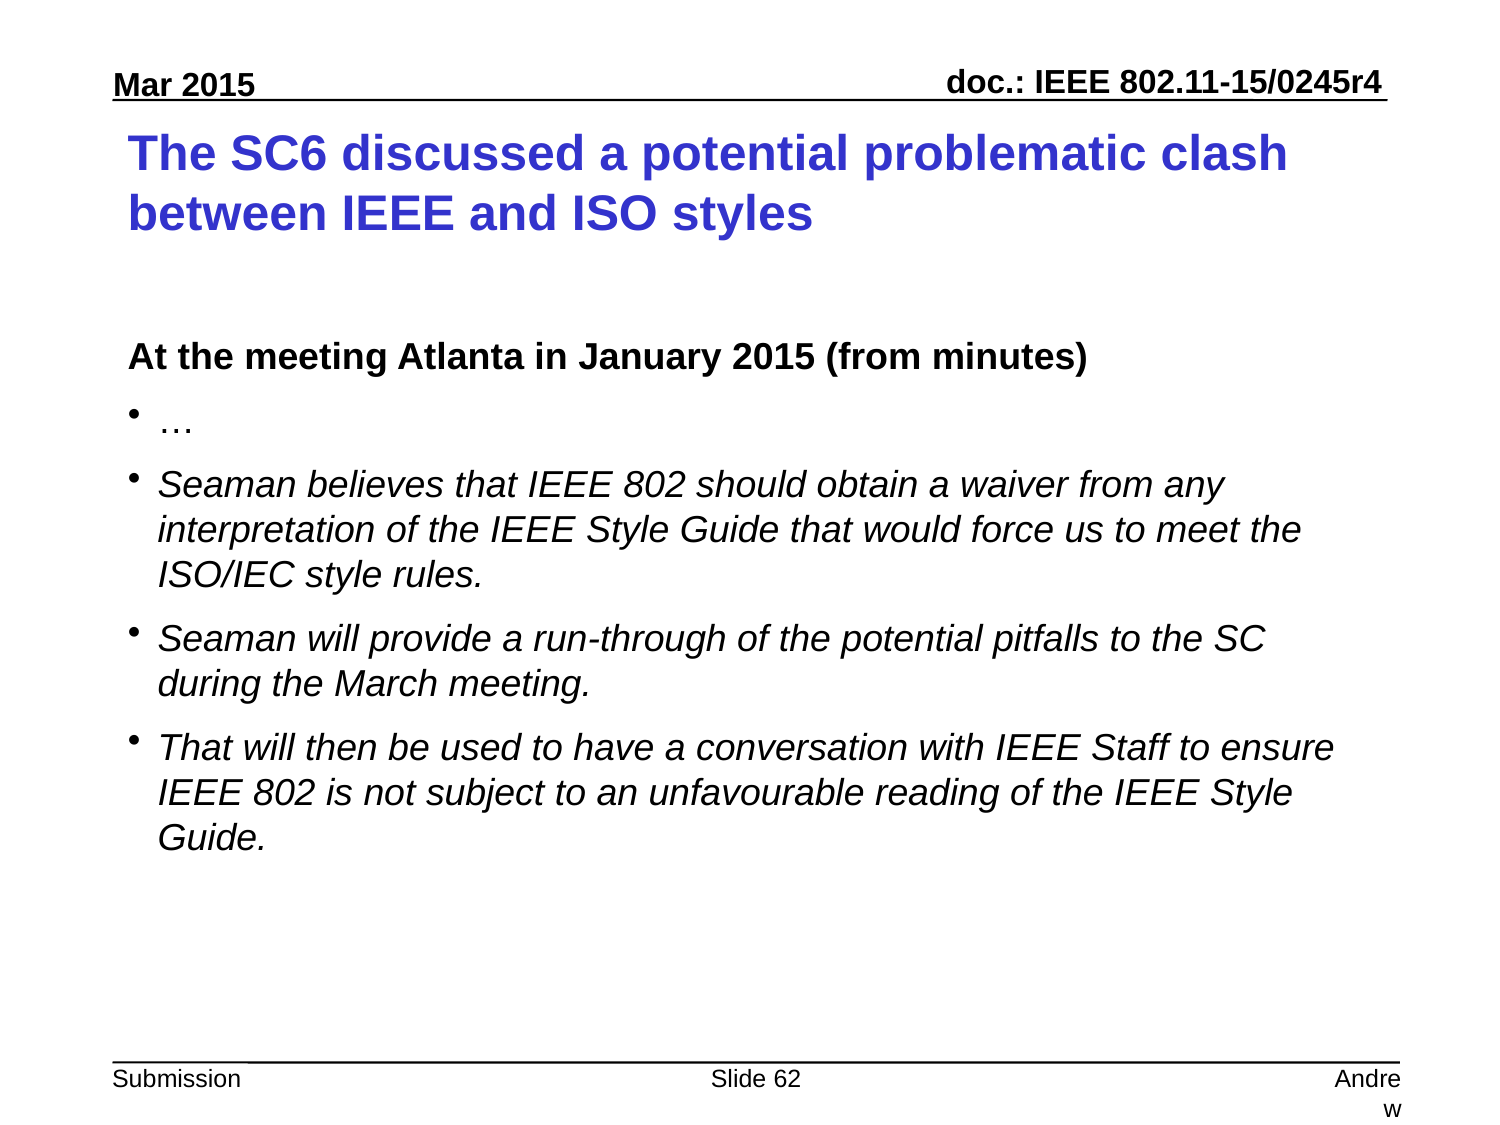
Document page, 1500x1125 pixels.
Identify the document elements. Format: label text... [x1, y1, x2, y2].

title The SC6 discussed a potential problematic clash between IEEE and ISO styles [112, 112, 1388, 288]
footer Andrew Myles, Cisco [1320, 1061, 1402, 1093]
slide_number Slide 62 [709, 1061, 803, 1093]
list At the meeting Atlanta in January 2015 (from minutes) … Seaman believes that IEEE 802 should obtain a waiver from any interpretation of the IEEE Style Guide that would force us to meet the ISO/IEC style rules. Seaman will provide a run-through of the potential pitfalls to the SC during the March meeting. That will then be used to have a conversation with IEEE Staff to ensure IEEE 802 is not subject to an unfavourable reading of the IEEE Style Guide. [112, 324, 1388, 1000]
